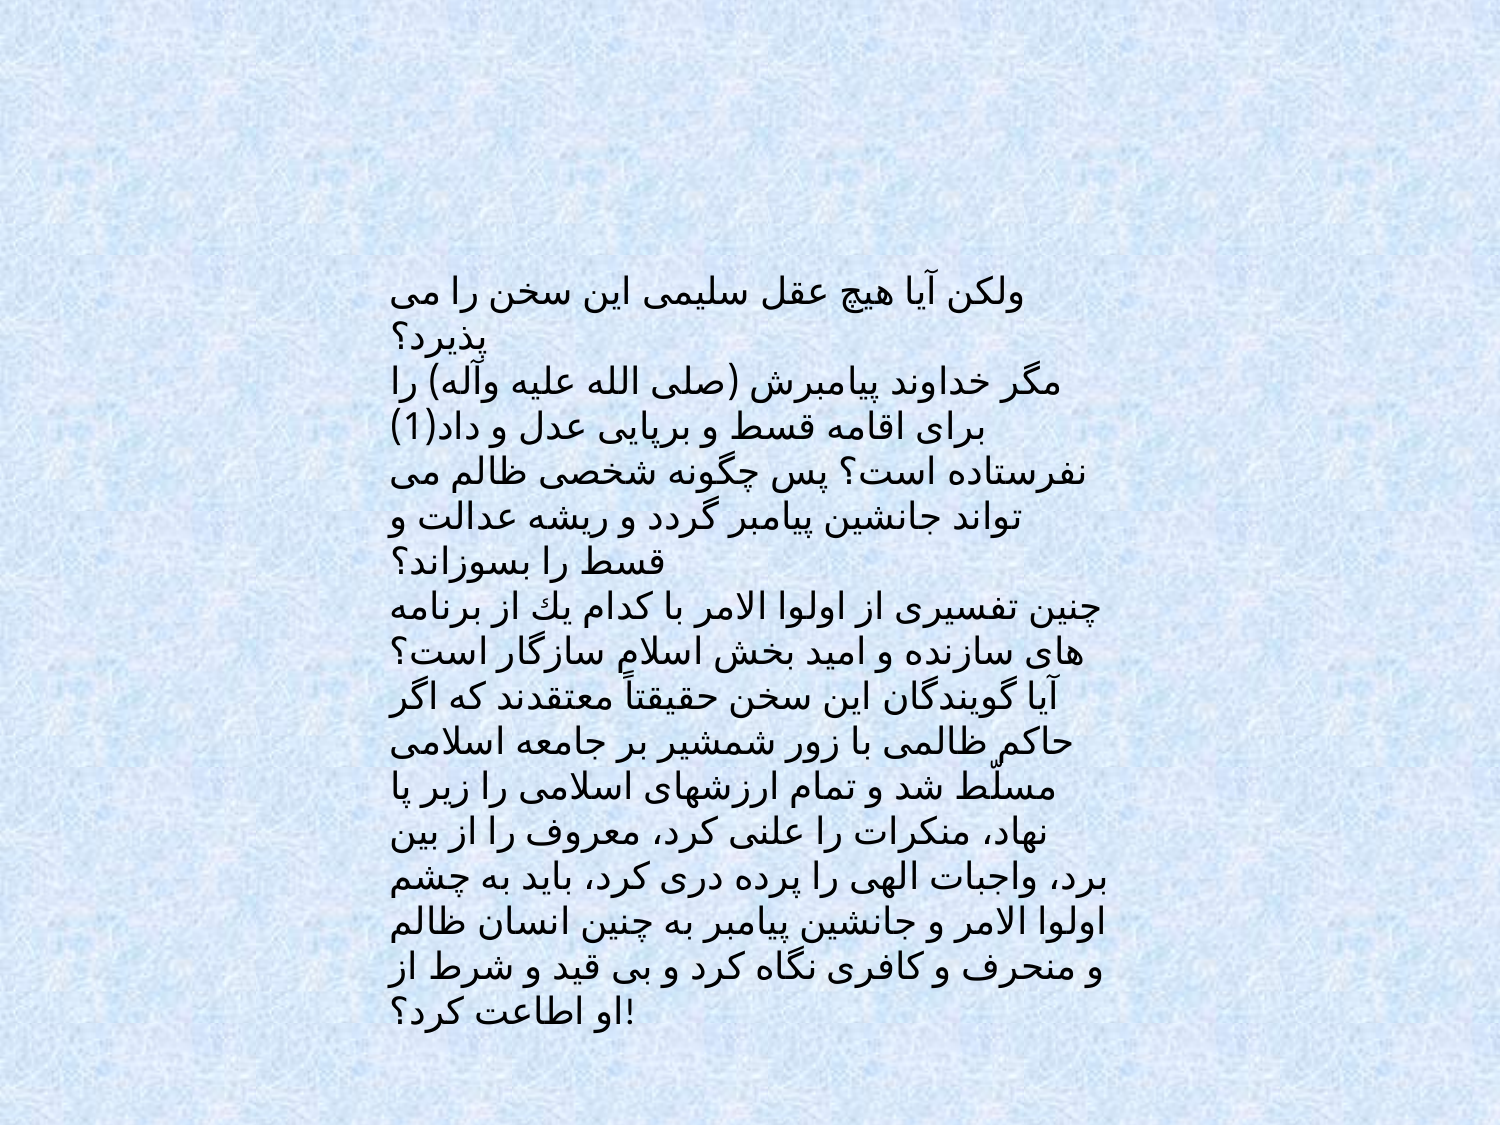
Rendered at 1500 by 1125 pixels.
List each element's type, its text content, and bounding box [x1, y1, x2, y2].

picture [0, 0, 1500, 1125]
text_box ولكن آيا هيچ عقل سليمى اين سخن را مى پذيرد؟ مگر خداوند پيامبرش (صلى الله عليه وآله) را براى اقامه قسط و برپايى عدل و داد(1) نفرستاده است؟ پس چگونه شخصى ظالم مى تواند جانشين پيامبر گردد و ريشه عدالت و قسط را بسوزاند؟ چنين تفسيرى از اولوا الامر با كدام يك از برنامه هاى سازنده و اميد بخش اسلام سازگار است؟ آيا گويندگان اين سخن حقيقتاً معتقدند كه اگر حاكم ظالمى با زور شمشير بر جامعه اسلامى مسلّط شد و تمام ارزشهاى اسلامى را زير پا نهاد، منكرات را علنى كرد، معروف را از بين برد، واجبات الهى را پرده درى كرد، بايد به چشم اولوا الامر و جانشين پيامبر به چنين انسان ظالم و منحرف و كافرى نگاه كرد و بى قيد و شرط از او اطاعت كرد؟! [374, 259, 1125, 1040]
